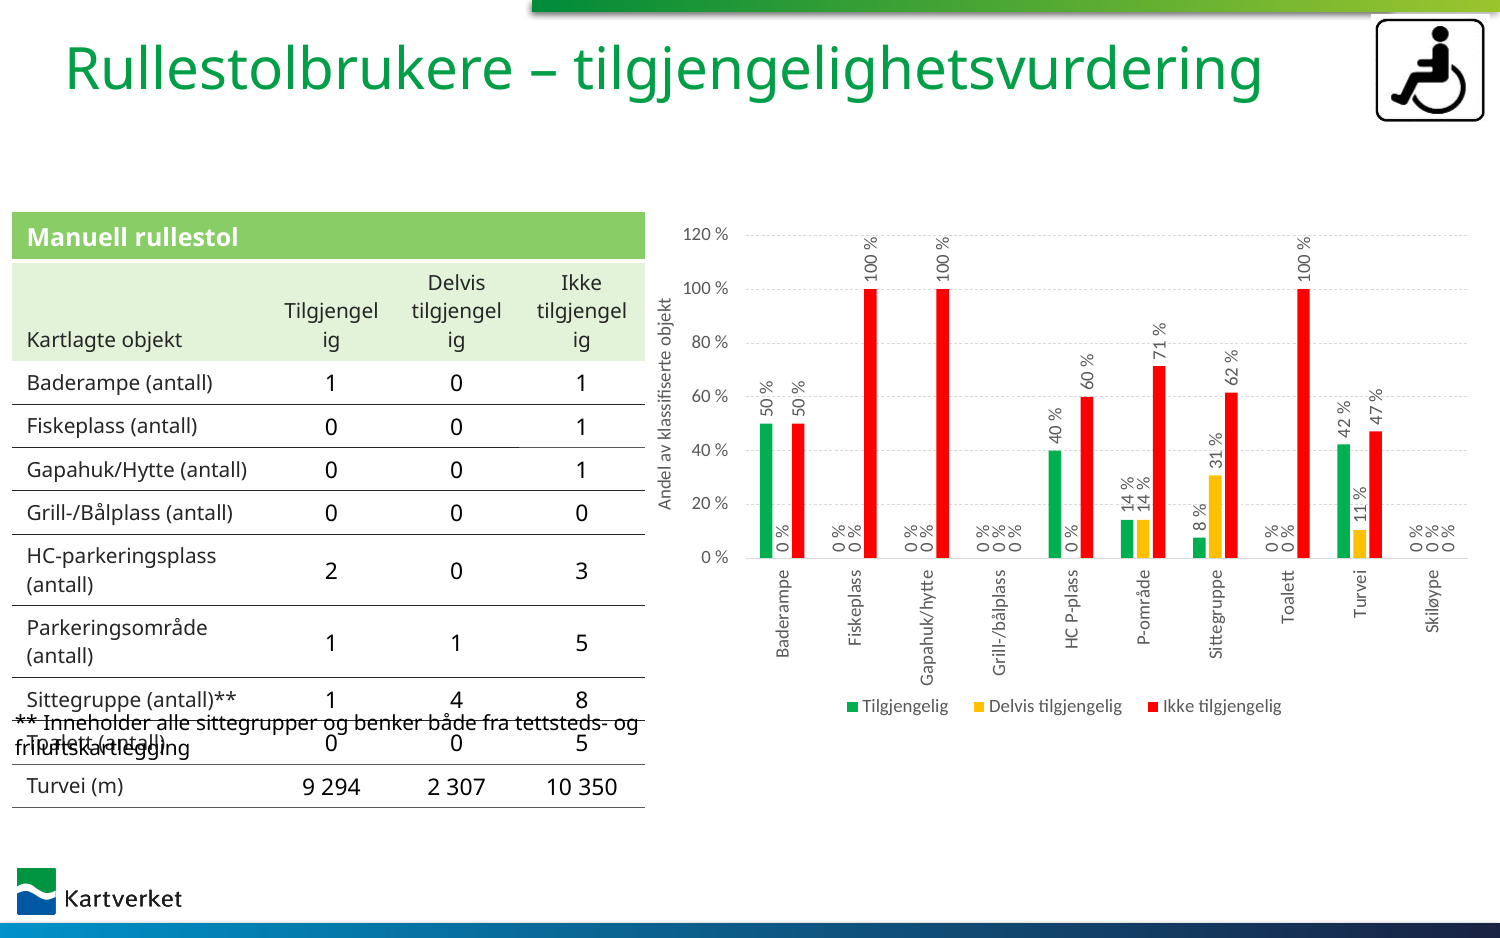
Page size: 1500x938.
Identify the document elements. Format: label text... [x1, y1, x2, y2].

table_cell Parkeringsområde (antall) [12, 606, 269, 677]
table_cell 0 [269, 405, 394, 447]
table_header Manuell rullestol [12, 212, 645, 259]
table_cell Turvei (m) [12, 768, 269, 807]
table_cell 10 350 [519, 768, 645, 807]
table_cell 0 [394, 405, 519, 447]
table_cell 4 [394, 678, 519, 702]
table_cell 0 [269, 491, 394, 534]
text_box ** Inneholder alle sittegrupper og benker både fra tettsteds- og friluftskartlegging [0, 702, 745, 768]
table_cell 1 [269, 361, 394, 404]
table_cell 5 [519, 606, 638, 677]
table_cell 1 [519, 361, 638, 404]
table_cell Grill-/Bålplass (antall) [12, 491, 269, 534]
table_cell Tilgjengelig [269, 263, 394, 361]
table_cell Gapahuk/Hytte (antall) [12, 448, 269, 490]
table_cell 1 [269, 678, 394, 702]
picture [1371, 13, 1491, 127]
table_cell Delvis tilgjengelig [394, 263, 519, 361]
table_cell Kartlagte objekt [12, 263, 269, 361]
table_cell 9 294 [269, 768, 394, 807]
table_cell 0 [394, 361, 519, 404]
table_cell Ikke tilgjengelig [519, 263, 638, 361]
table_cell 0 [394, 448, 519, 490]
table_cell 0 [269, 448, 394, 490]
table_cell 1 [519, 448, 638, 490]
table_cell Fiskeplass (antall) [12, 405, 269, 447]
table_cell 0 [394, 491, 519, 534]
table_cell 2 307 [394, 768, 519, 807]
table_cell 0 [394, 535, 519, 605]
table_cell Sittegruppe (antall)** [12, 678, 269, 702]
table_cell 1 [394, 606, 519, 677]
table_cell 2 [269, 535, 394, 605]
table_cell 3 [519, 535, 638, 605]
picture [643, 218, 1480, 728]
text_box Rullestolbrukere – tilgjengelighetsvurdering [49, 12, 1372, 109]
table_cell HC-parkeringsplass (antall) [12, 535, 269, 605]
table_cell 0 [519, 491, 638, 534]
table_cell Baderampe (antall) [12, 361, 269, 404]
table_cell 8 [519, 678, 638, 702]
table_cell 1 [519, 405, 638, 447]
table_cell 1 [269, 606, 394, 677]
